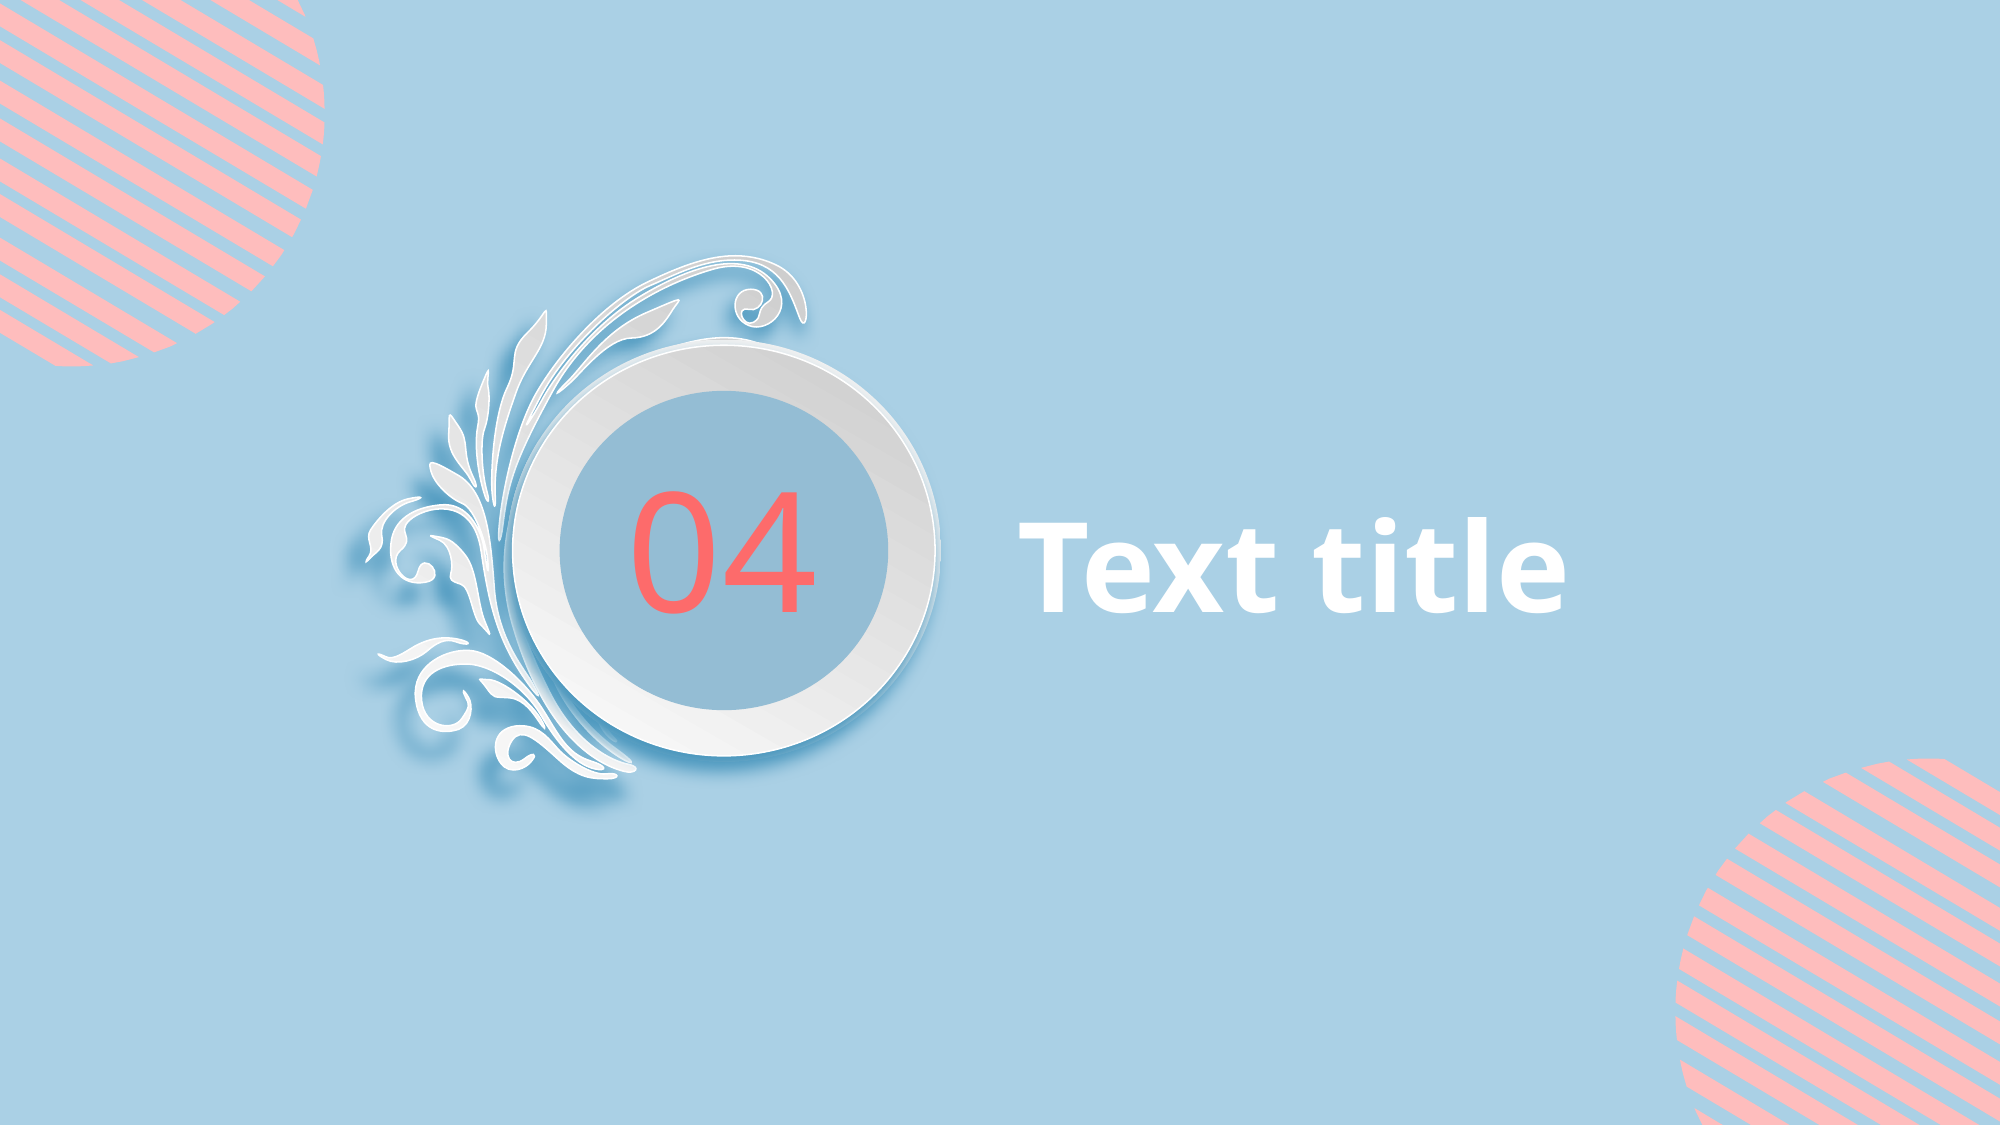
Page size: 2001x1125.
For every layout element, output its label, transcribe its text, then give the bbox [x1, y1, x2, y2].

text_box [490, 387, 506, 508]
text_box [0, 0, 325, 367]
text_box [376, 636, 470, 664]
text_box Text title [1002, 480, 1735, 646]
text_box [365, 496, 423, 564]
text_box [574, 254, 808, 339]
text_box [506, 339, 942, 762]
text_box [474, 368, 491, 503]
text_box [520, 308, 548, 339]
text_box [1675, 758, 2000, 1125]
text_box [559, 762, 637, 780]
text_box [494, 727, 533, 772]
text_box [414, 649, 506, 733]
text_box [389, 413, 506, 649]
